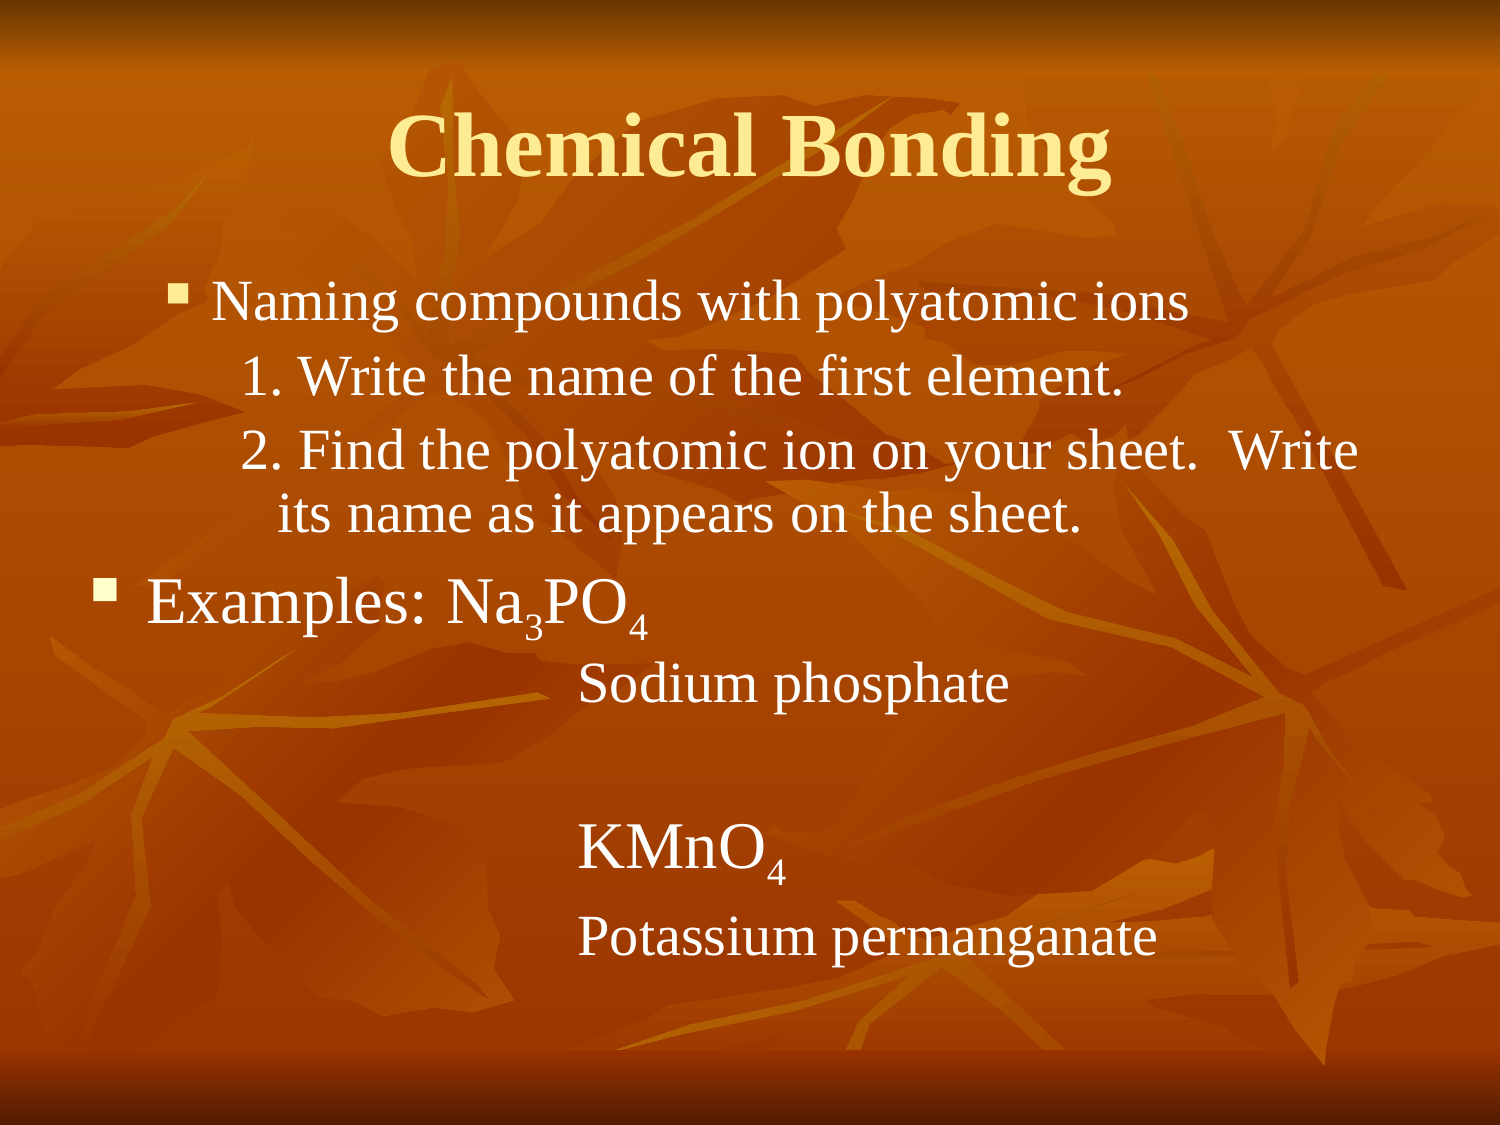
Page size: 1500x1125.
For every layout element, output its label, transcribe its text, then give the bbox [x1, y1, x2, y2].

title Chemical Bonding [74, 45, 1426, 234]
list Naming compounds with polyatomic ions 1. Write the name of the first element. 2. Find the polyatomic ion on your sheet. Write its name as it appears on the sheet. Examples: Na3PO4 Sodium phosphate KMnO4 Potassium permanganate [74, 262, 1426, 1006]
